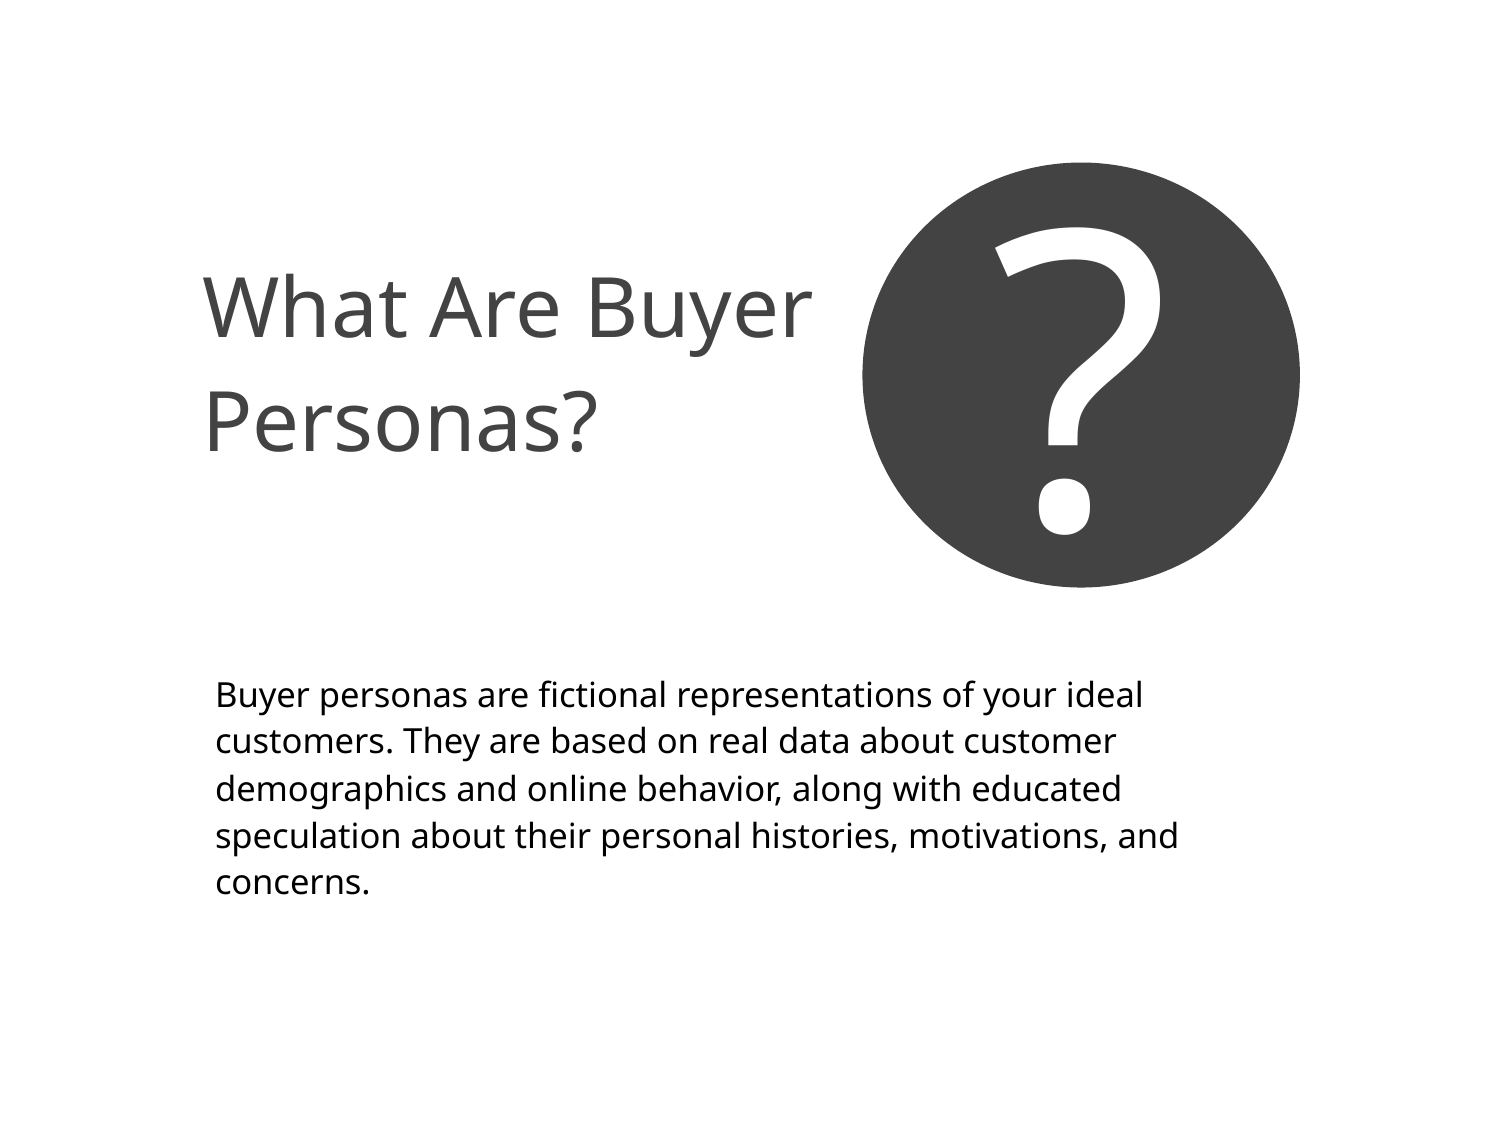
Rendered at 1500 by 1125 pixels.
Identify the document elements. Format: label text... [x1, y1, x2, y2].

title What Are Buyer Personas? [187, 212, 857, 513]
text_box Buyer personas are fictional representations of your ideal customers. They are based on real data about customer demographics and online behavior, along with educated speculation about their personal histories, motivations, and concerns. [199, 662, 1325, 913]
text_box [862, 162, 1301, 588]
